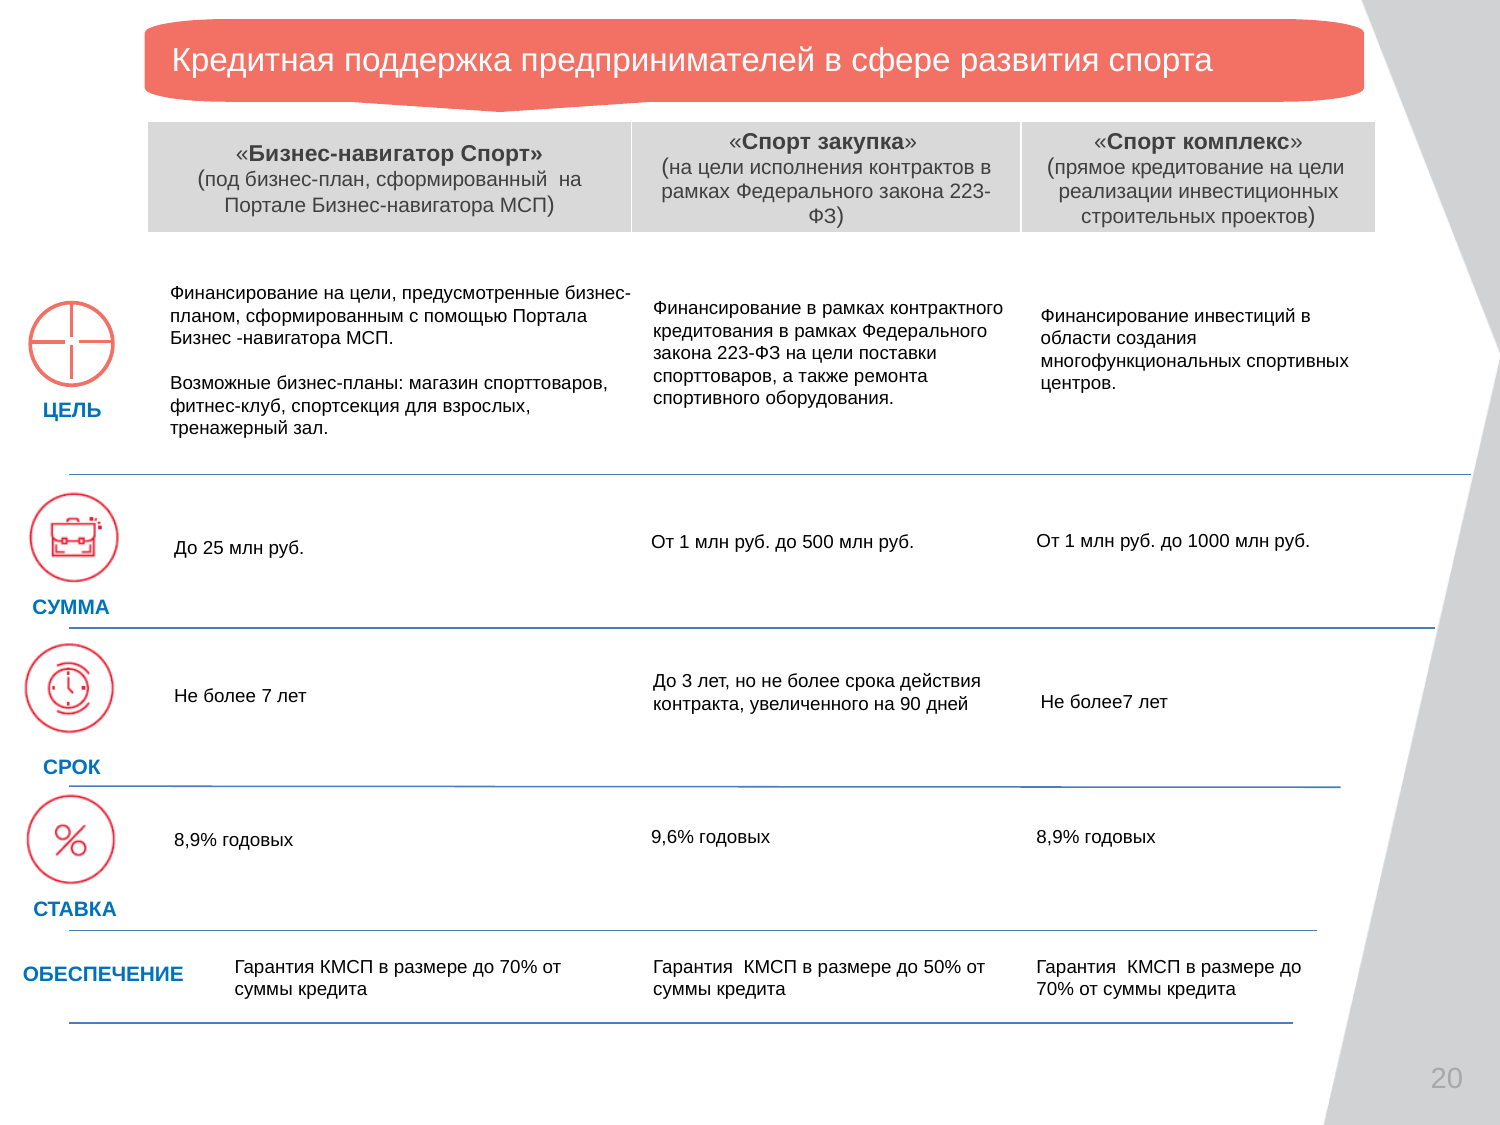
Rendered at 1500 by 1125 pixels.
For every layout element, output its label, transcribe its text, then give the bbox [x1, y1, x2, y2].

text_box От 1 млн руб. до 1000 млн руб. [1021, 521, 1377, 559]
text_box 8,9% годовых [159, 819, 610, 858]
table_header «Бизнес-навигатор Спорт» (под бизнес-план, сформированный на Портале Бизнес-навигатора МСП) [148, 122, 631, 232]
text_box Гарантия КМСП в размере до 50% от суммы кредита [638, 946, 1015, 1007]
picture [0, 0, 1500, 1125]
table_header «Спорт закупка» (на цели исполнения контрактов в рамках Федерального закона 223-ФЗ) [632, 122, 1020, 232]
text_box Финансирование в рамках контрактного кредитования в рамках Федерального закона 223-ФЗ на цели поставки спорттоваров, а также ремонта спортивного оборудования. [638, 288, 1022, 416]
text_box Финансирование на цели, предусмотренные бизнес- планом, сформированным с помощью Портала Бизнес -навигатора МСП. Возможные бизнес-планы: магазин спорттоваров, фитнес-клуб, спортсекция для взрослых, тренажерный зал. [155, 273, 650, 446]
slide_number 20 [1128, 1046, 1478, 1107]
text_box Не более 7 лет [159, 676, 638, 714]
text_box 8,9% годовых [1021, 817, 1365, 855]
text_box Кредитная поддержка предпринимателей в сфере развития спорта [142, 16, 1367, 115]
text_box СТАВКА [0, 887, 175, 929]
text_box СРОК [0, 746, 145, 788]
text_box ЦЕЛЬ [18, 389, 127, 430]
text_box Финансирование инвестиций в области создания многофункциональных спортивных центров. [1025, 296, 1376, 401]
text_box Не более7 лет [1025, 682, 1376, 720]
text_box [29, 302, 114, 386]
text_box Гарантия КМСП в размере до 70% от суммы кредита [1021, 946, 1358, 1007]
text_box 9,6% годовых [636, 817, 1021, 855]
text_box Гарантия КМСП в размере до 70% от суммы кредита [219, 946, 597, 1007]
text_box От 1 млн руб. до 500 млн руб. [636, 522, 1022, 560]
text_box ОБЕСПЕЧЕНИЕ [0, 952, 207, 1018]
text_box До 3 лет, но не более срока действия контракта, увеличенного на 90 дней [638, 661, 1005, 721]
text_box До 25 млн руб. [159, 528, 610, 566]
text_box СУММА [0, 586, 196, 627]
table_header «Спорт комплекс» (прямое кредитование на цели реализации инвестиционных строительных проектов) [1022, 122, 1375, 232]
